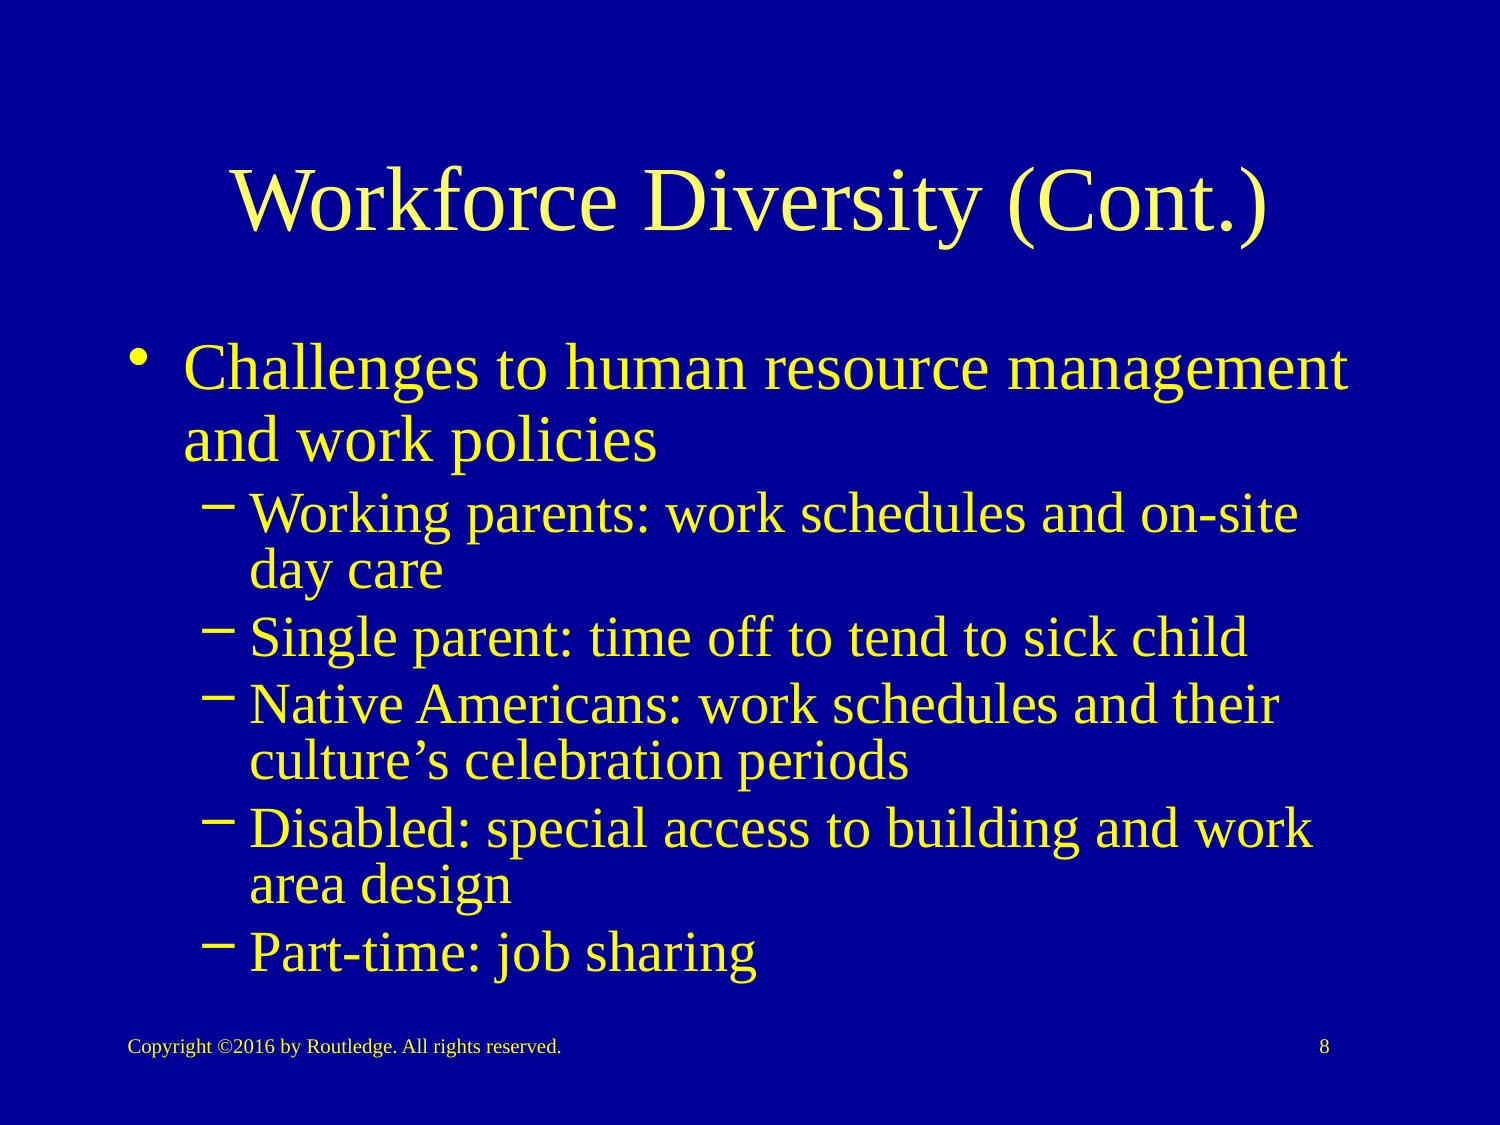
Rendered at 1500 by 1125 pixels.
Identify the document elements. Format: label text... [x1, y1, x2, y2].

slide_number 8 [1303, 1024, 1388, 1101]
list Challenges to human resource management and work policies Working parents: work schedules and on-site day care Single parent: time off to tend to sick child Native Americans: work schedules and their culture’s celebration periods Disabled: special access to building and work area design Part-time: job sharing [112, 324, 1388, 1000]
footer Copyright ©2016 by Routledge. All rights reserved. [111, 1024, 1267, 1101]
title Workforce Diversity (Cont.) [112, 99, 1388, 288]
